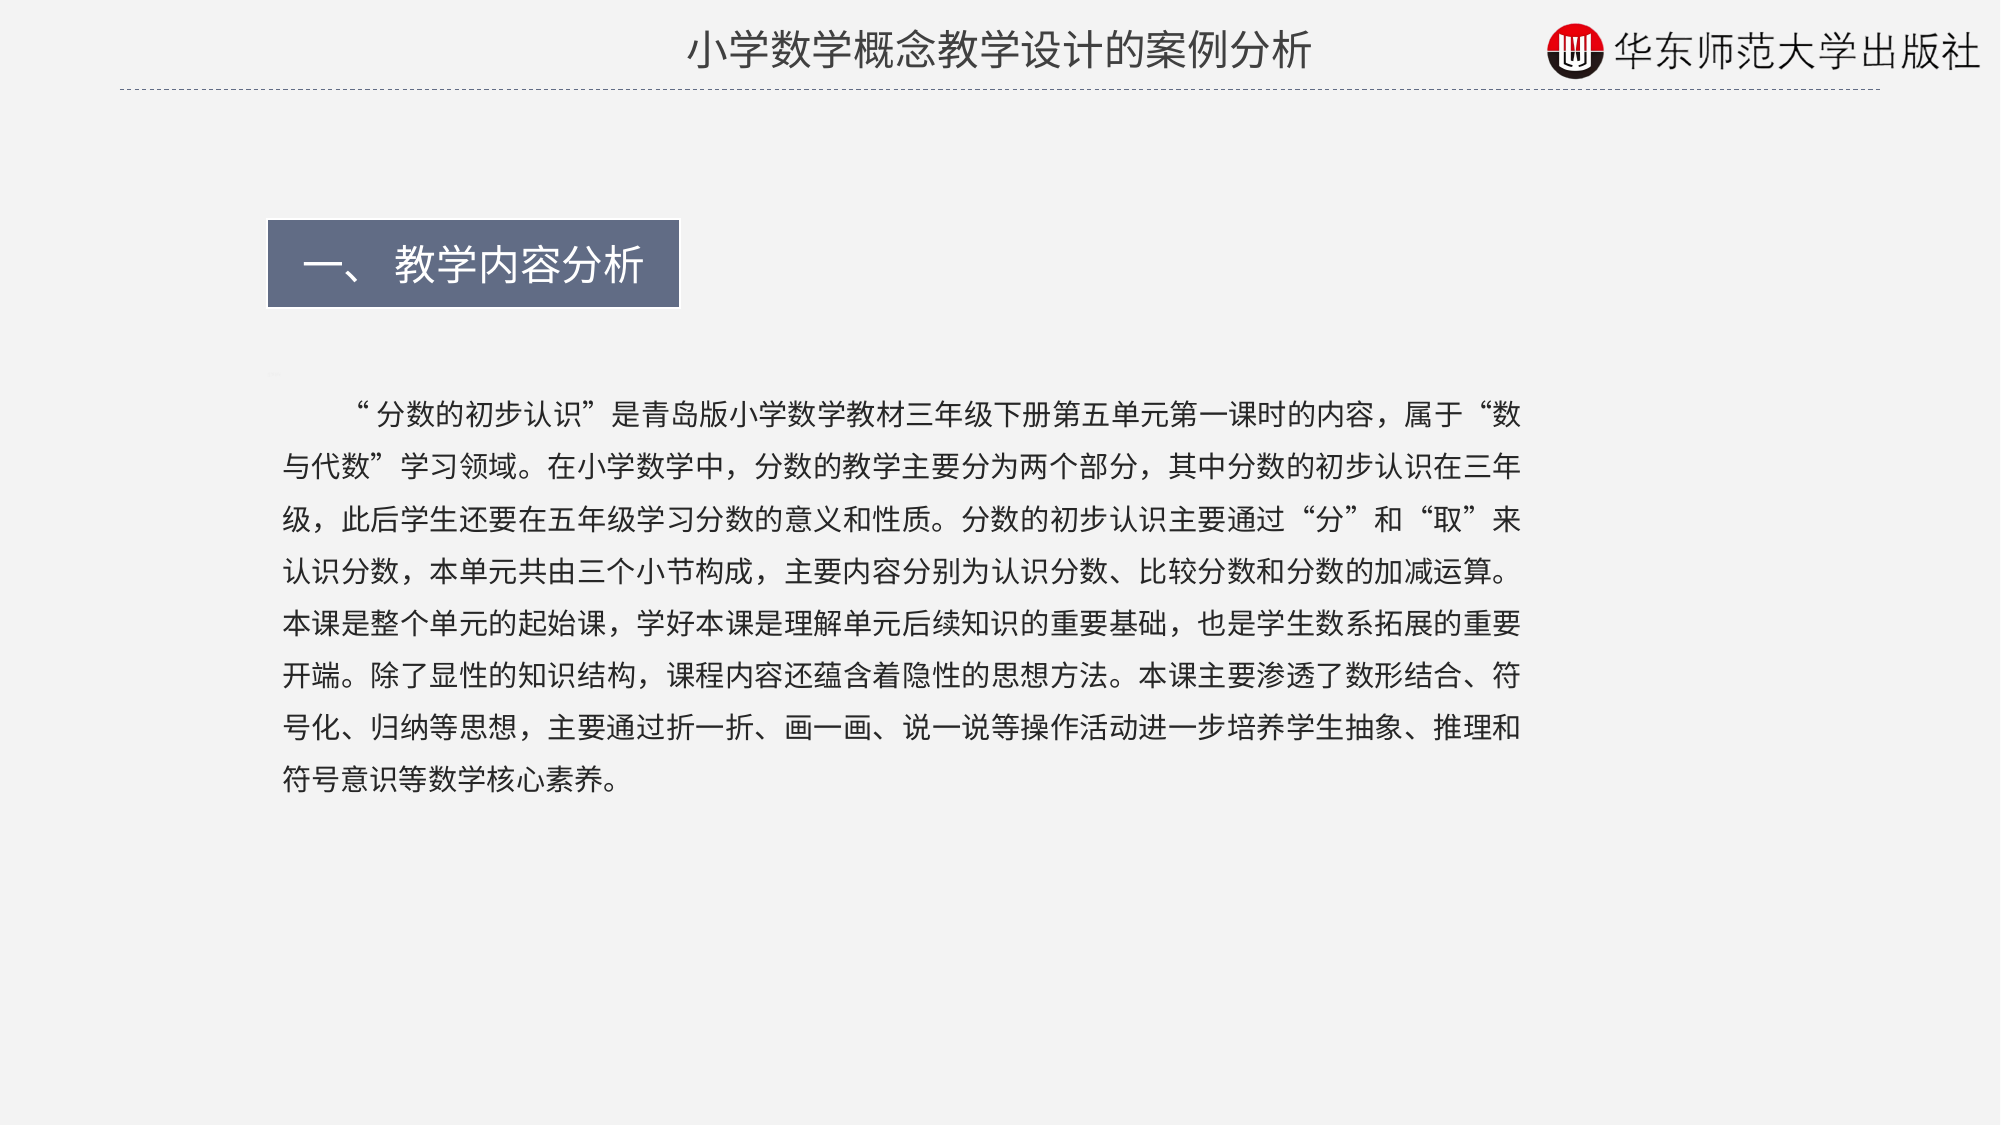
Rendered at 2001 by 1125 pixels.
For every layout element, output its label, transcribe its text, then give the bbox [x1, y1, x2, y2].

text_box 一、 教学内容分析 [266, 218, 681, 309]
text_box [1536, 13, 1989, 83]
text_box 小学数学概念教学设计的案例分析 [680, 23, 1320, 74]
text_box “分数的初步认识”是青岛版小学数学教材三年级下册第五单元第一课时的内容，属于“数与代数”学习领域。在小学数学中，分数的教学主要分为两个部分，其中分数的初步认识在三年级，此后学生还要在五年级学习分数的意义和性质。分数的初步认识主要通过“分”和“取”来认识分数，本单元共由三个小节构成，主要内容分别为认识分数、比较分数和分数的加减运算。本课是整个单元的起始课，学好本课是理解单元后续知识的重要基础，也是学生数系拓展的重要开端。除了显性的知识结构，课程内容还蕴含着隐性的思想方法。本课主要渗透了数形结合、符号化、归纳等思想，主要通过折一折、画一画、说一说等操作活动进一步培养学生抽象、推理和符号意识等数学核心素养。 [267, 372, 1537, 804]
